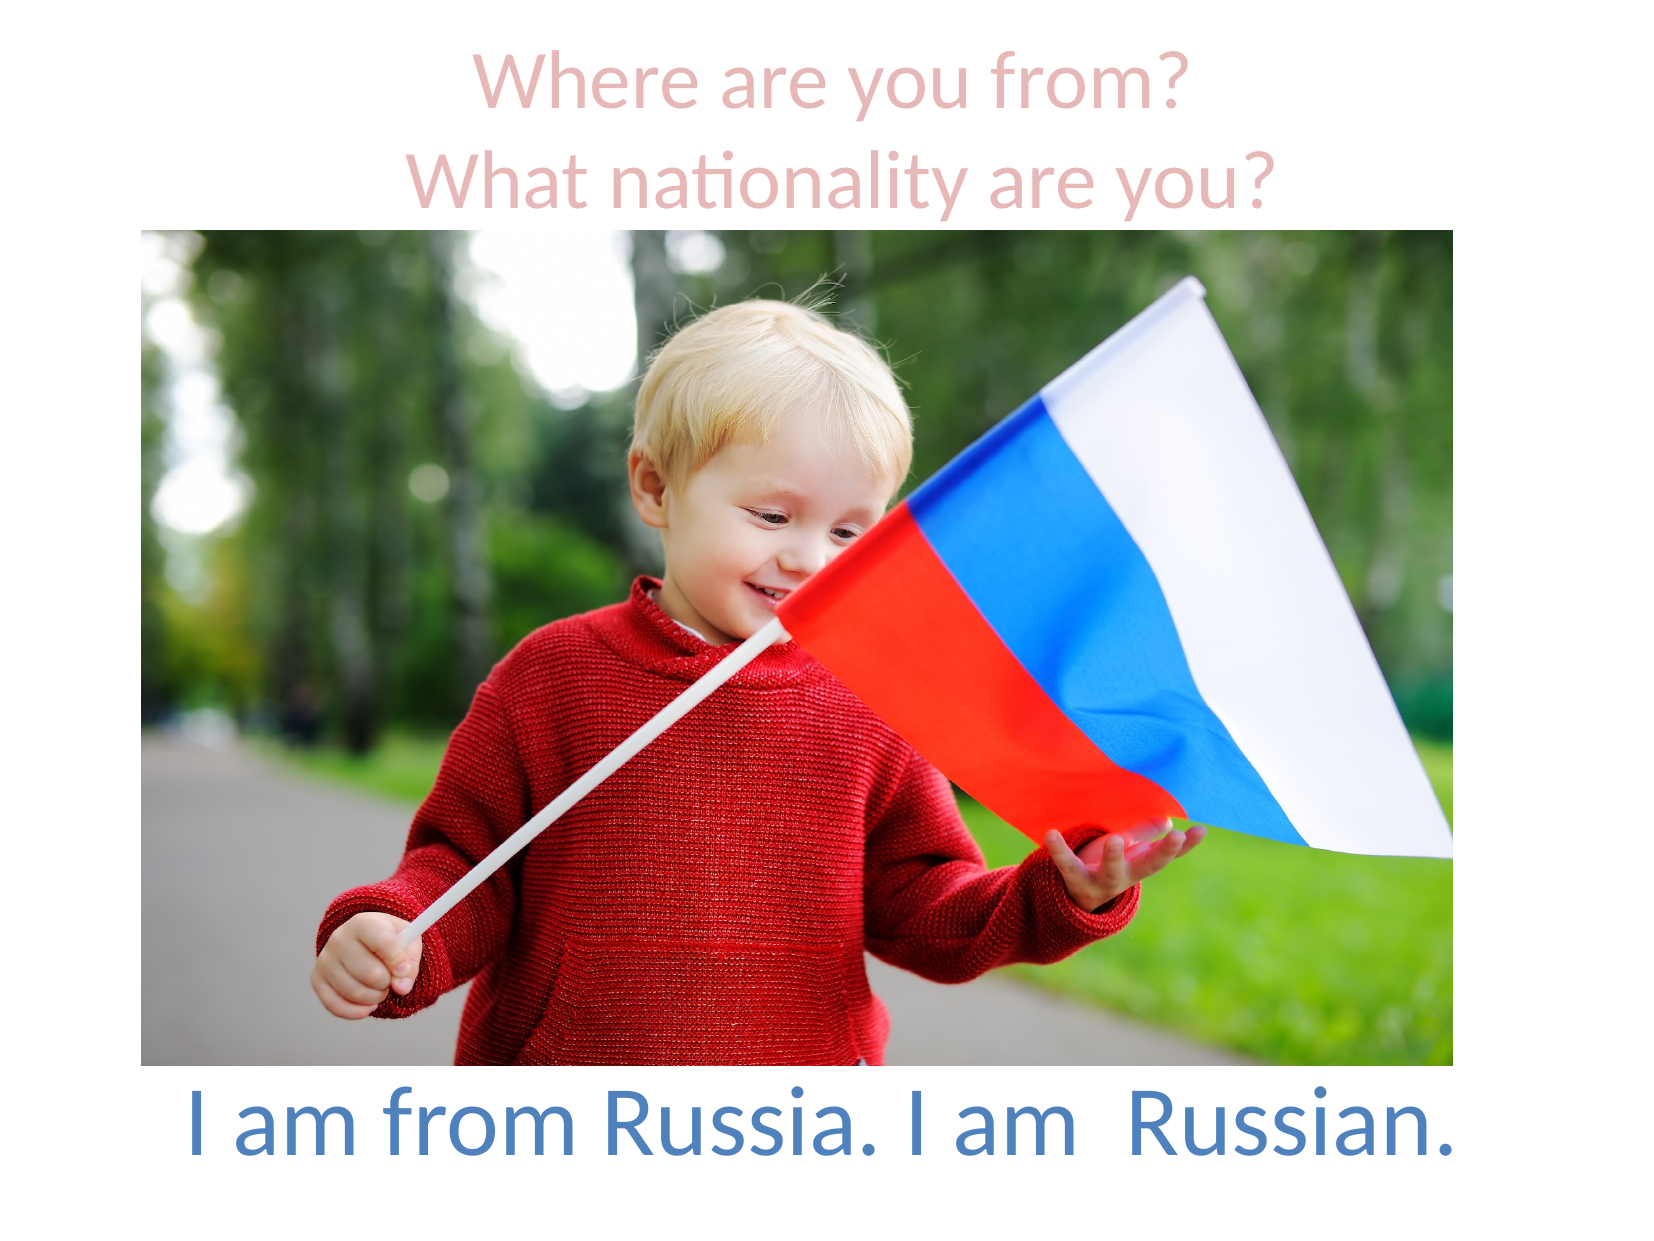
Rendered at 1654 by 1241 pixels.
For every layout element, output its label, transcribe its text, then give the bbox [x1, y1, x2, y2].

picture [141, 229, 1453, 1067]
text_box Where are you from? What nationality are you? [118, 17, 1567, 233]
text_box I am from Russia. I am Russian. [19, 1048, 1648, 1183]
